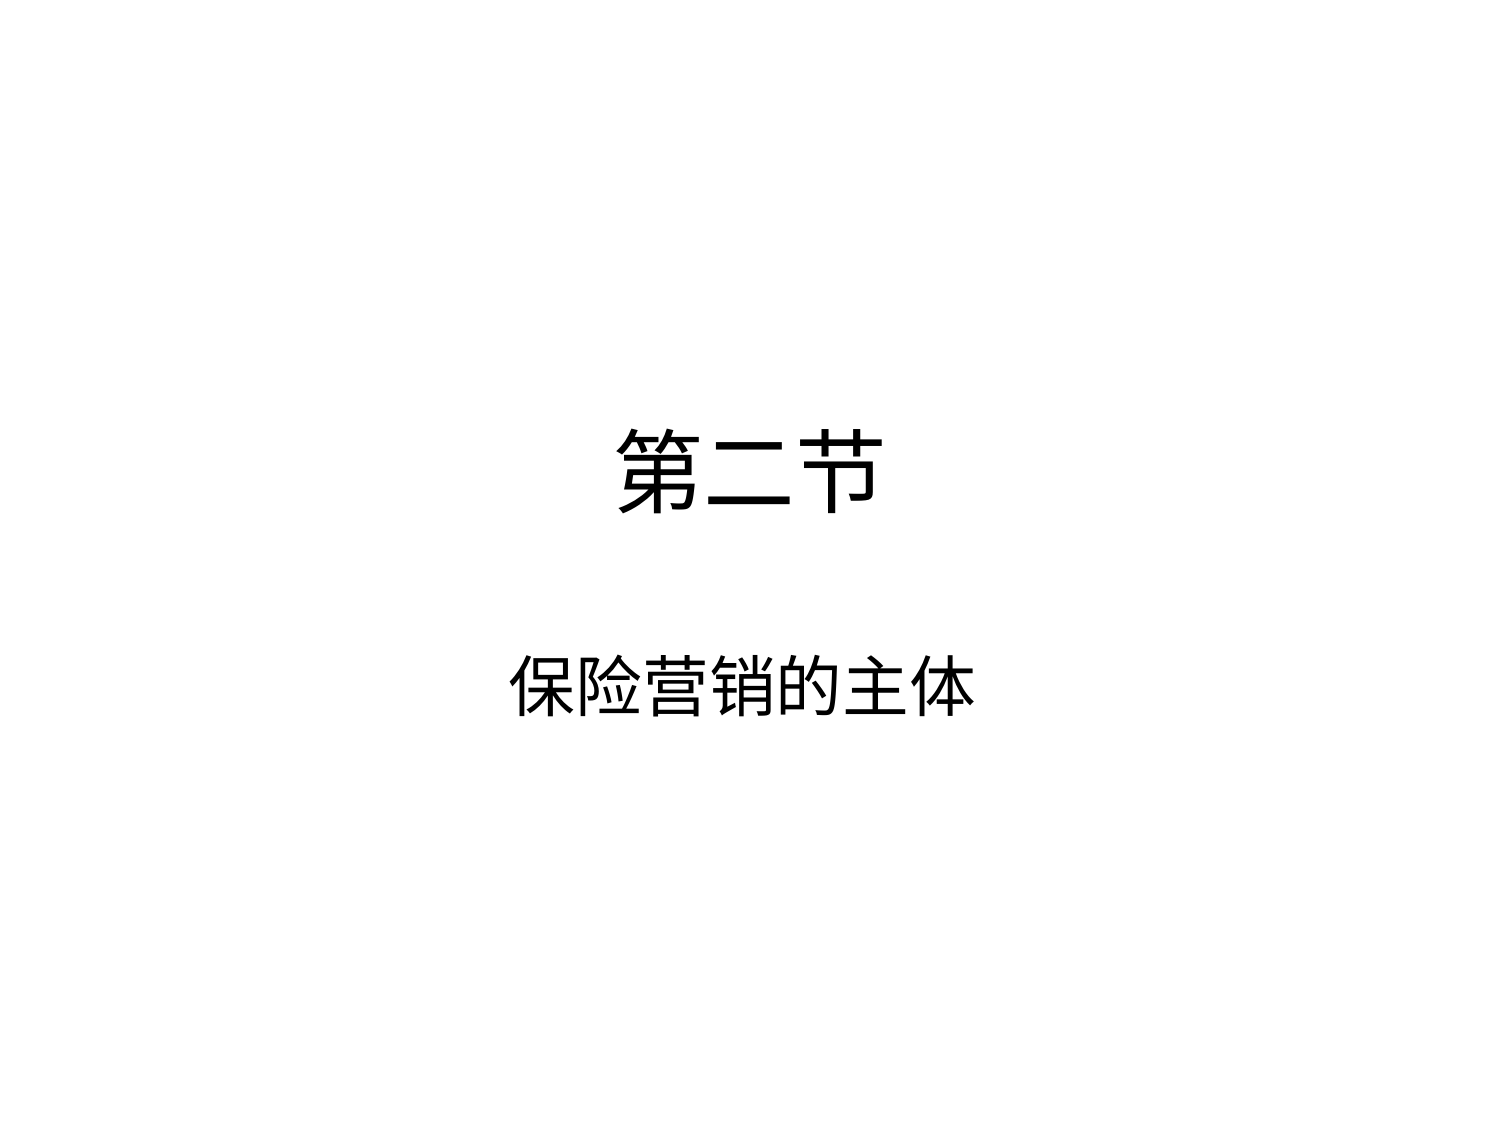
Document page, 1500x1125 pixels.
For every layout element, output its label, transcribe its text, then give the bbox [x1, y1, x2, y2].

title 第二节 [112, 349, 1388, 591]
subtitle 保险营销的主体 [225, 637, 1275, 925]
